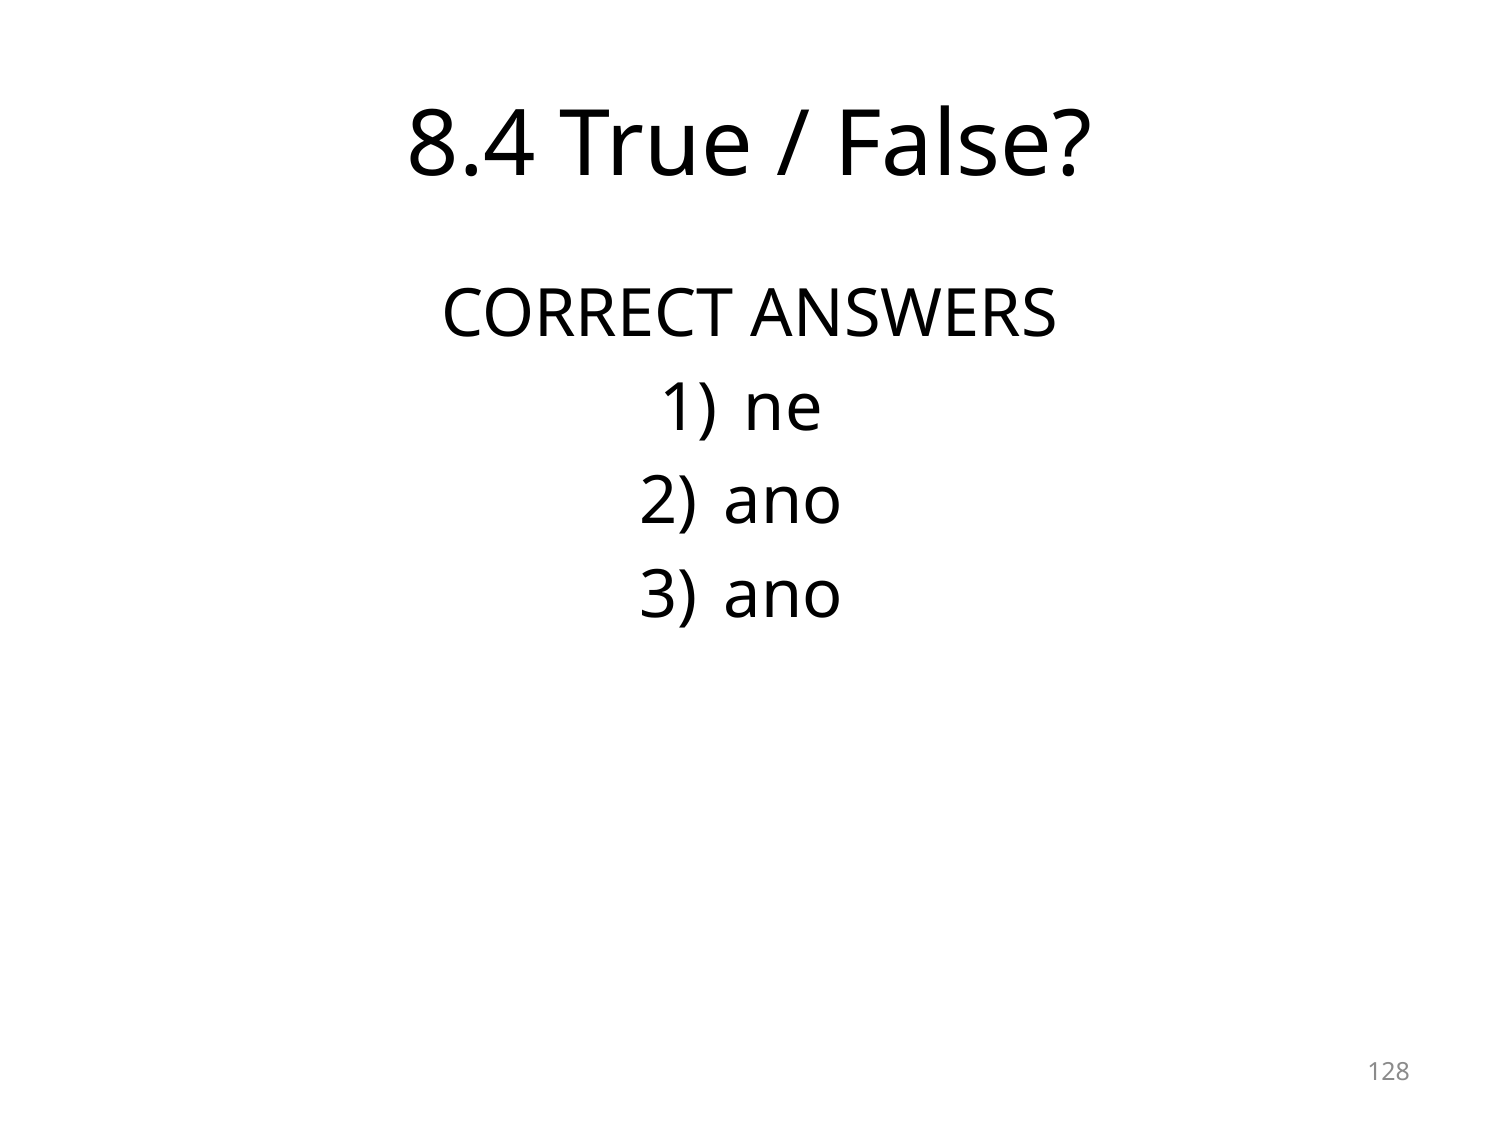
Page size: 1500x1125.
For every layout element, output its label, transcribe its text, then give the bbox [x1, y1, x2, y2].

title 8.4 True / False? [75, 45, 1425, 233]
list CORRECT ANSWERS ne ano ano [75, 262, 1425, 1005]
slide_number 128 [1074, 1042, 1425, 1103]
